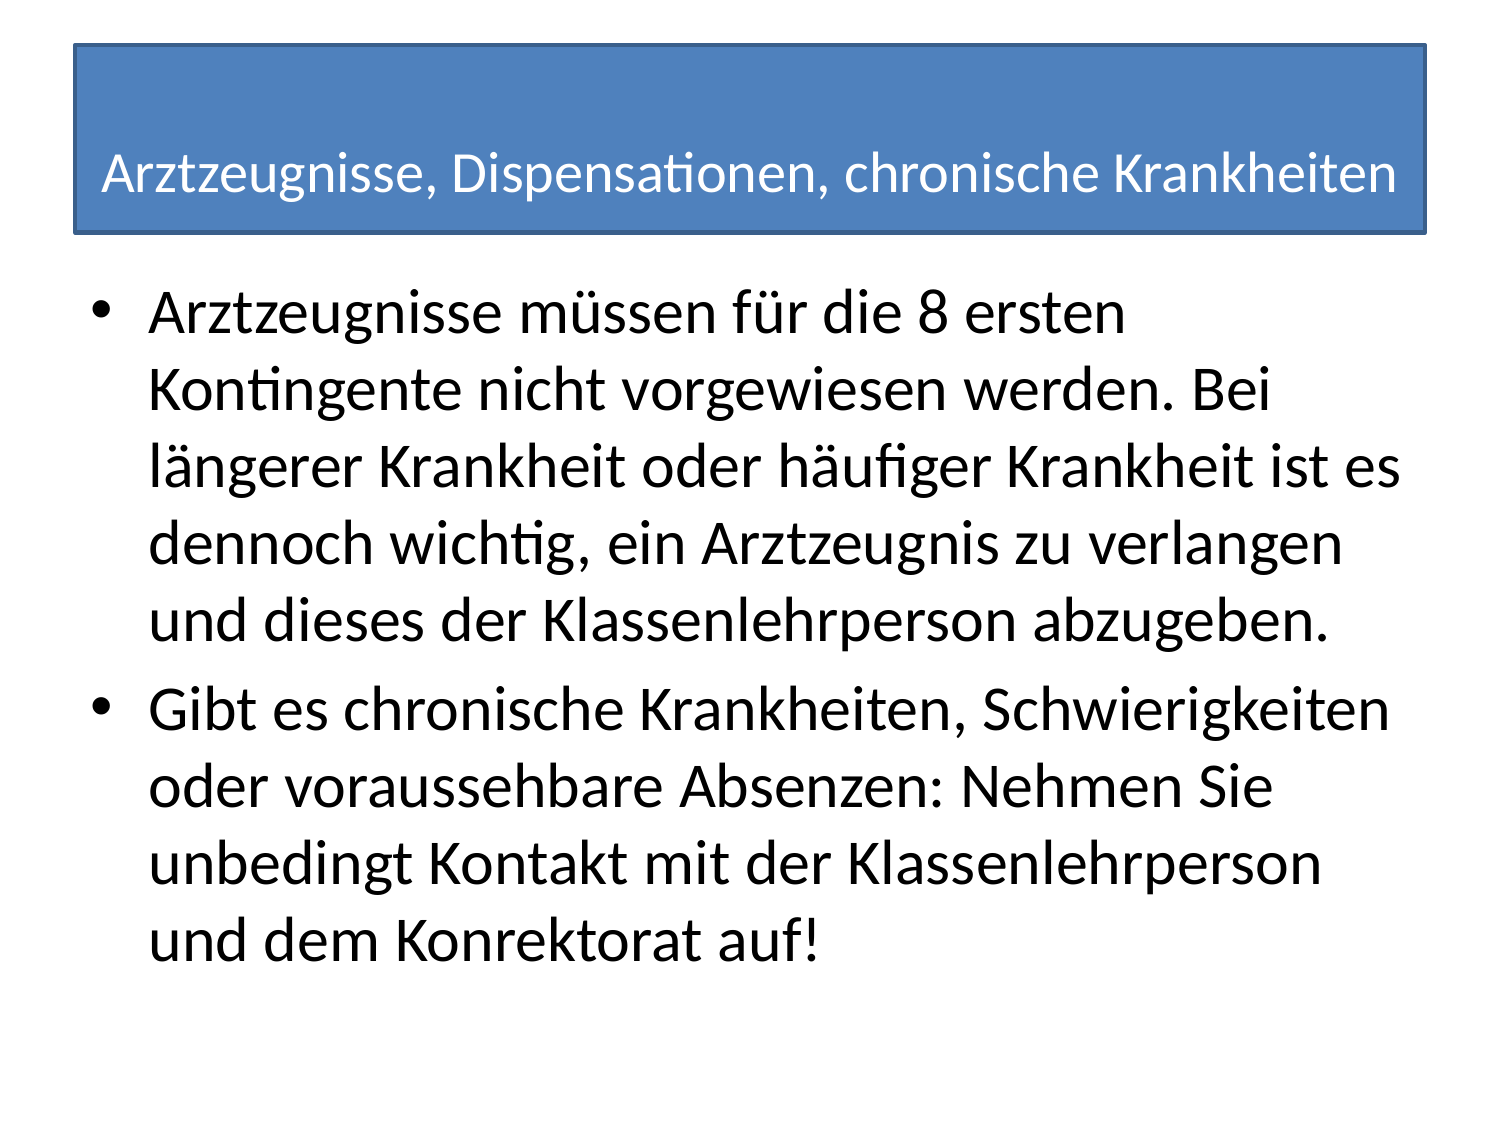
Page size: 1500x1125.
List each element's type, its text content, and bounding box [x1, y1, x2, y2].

title Arztzeugnisse, Dispensationen, chronische Krankheiten [73, 43, 1427, 235]
list Arztzeugnisse müssen für die 8 ersten Kontingente nicht vorgewiesen werden. Bei längerer Krankheit oder häufiger Krankheit ist es dennoch wichtig, ein Arztzeugnis zu verlangen und dieses der Klassenlehrperson abzugeben. Gibt es chronische Krankheiten, Schwierigkeiten oder voraussehbare Absenzen: Nehmen Sie unbedingt Kontakt mit der Klassenlehrperson und dem Konrektorat auf! [75, 262, 1425, 1005]
